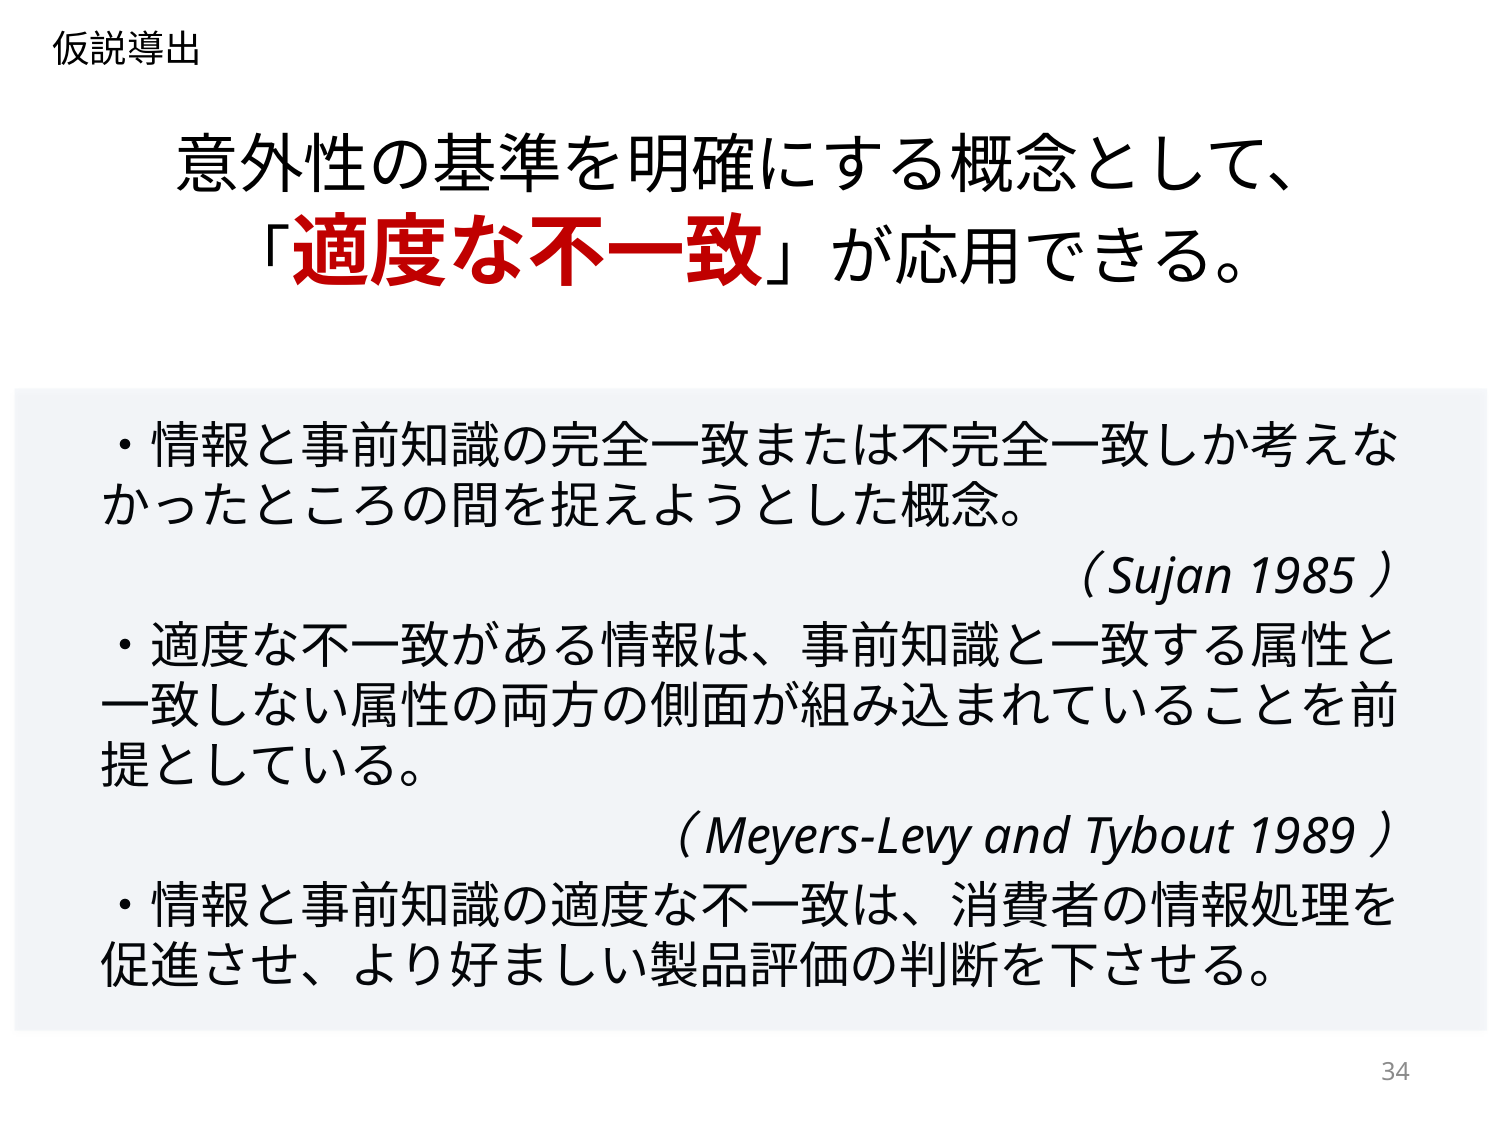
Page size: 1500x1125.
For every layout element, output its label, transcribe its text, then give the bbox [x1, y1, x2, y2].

title 意外性の基準を明確にする概念として、 「適度な不一致」が応用できる。 [0, 115, 1500, 304]
slide_number 34 [1074, 1042, 1425, 1103]
text_box [14, 388, 1488, 1031]
text_box 仮説導出 [30, 7, 224, 88]
